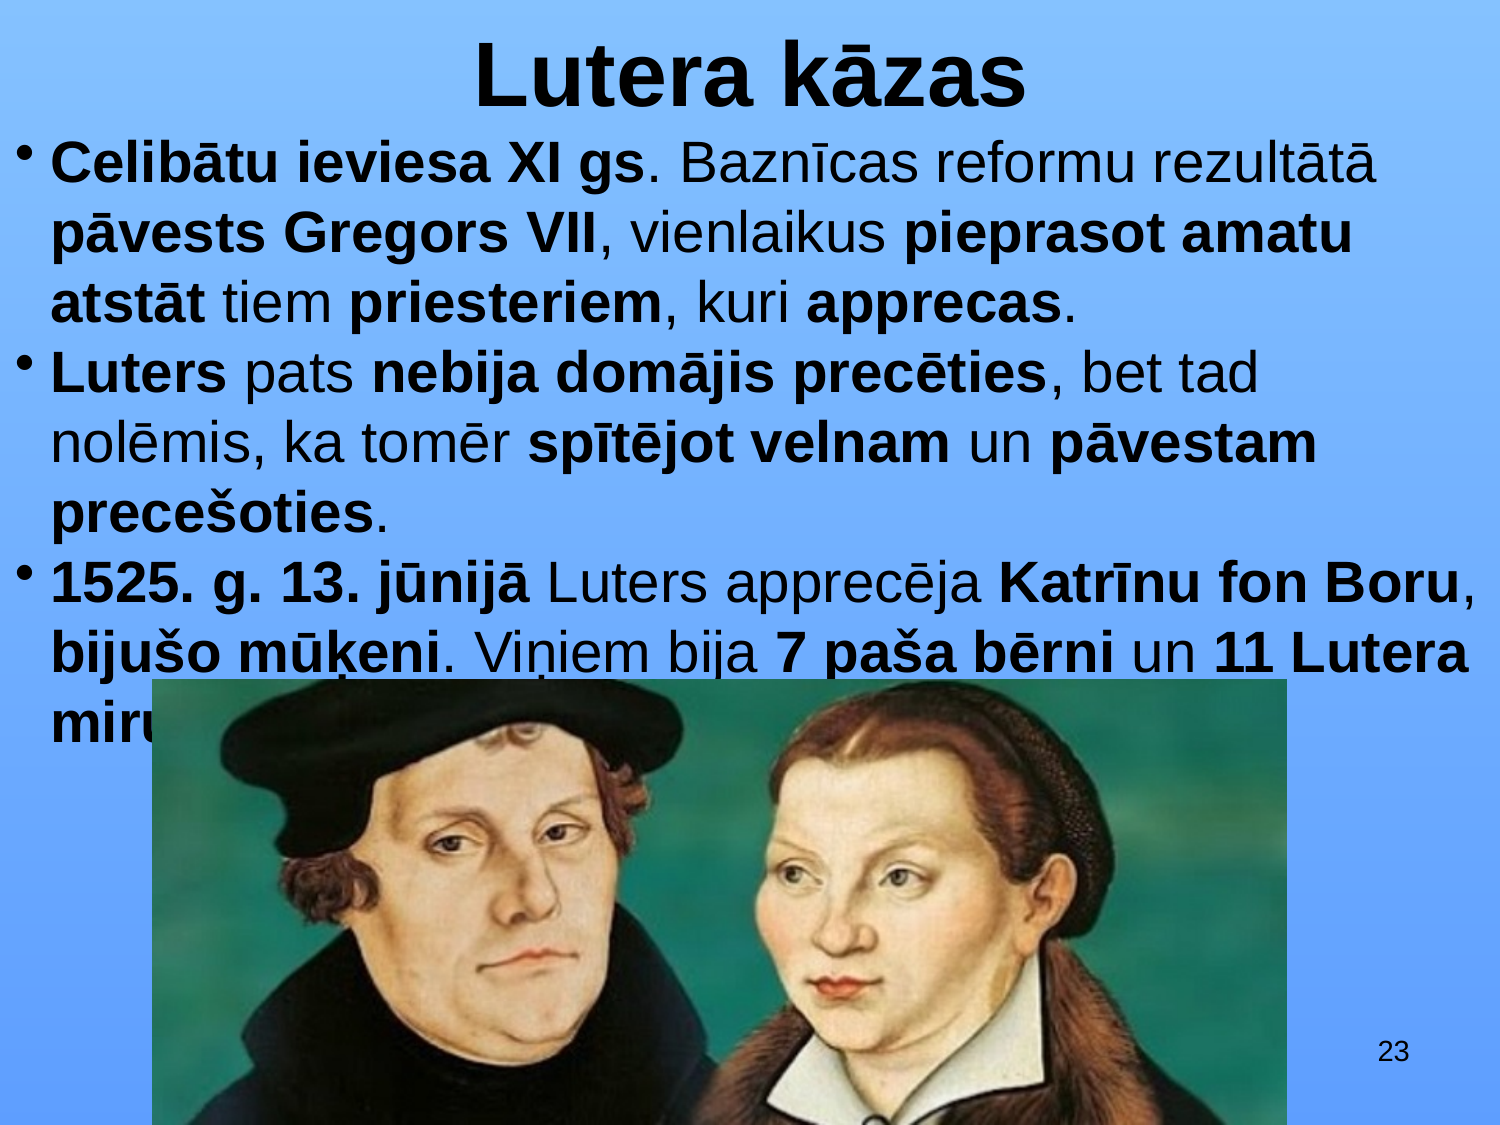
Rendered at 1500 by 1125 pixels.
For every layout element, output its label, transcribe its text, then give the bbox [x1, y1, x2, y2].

slide_number 23 [1293, 1024, 1426, 1103]
text_box Celibātu ieviesa XI gs. Baznīcas reformu rezultātā pāvests Gregors VII, vienlaikus pieprasot amatu atstāt tiem priesteriem, kuri apprecas. Luters pats nebija domājis precēties, bet tad nolēmis, ka tomēr spītējot velnam un pāvestam precešoties. 1525. g. 13. jūnijā Luters apprecēja Katrīnu fon Boru, bijušo mūķeni. Viņiem bija 7 paša bērni un 11 Lutera mirušo māsu adoptētie bērni. [0, 117, 1500, 762]
picture [152, 679, 1287, 1125]
title Lutera kāzas [76, 0, 1428, 117]
